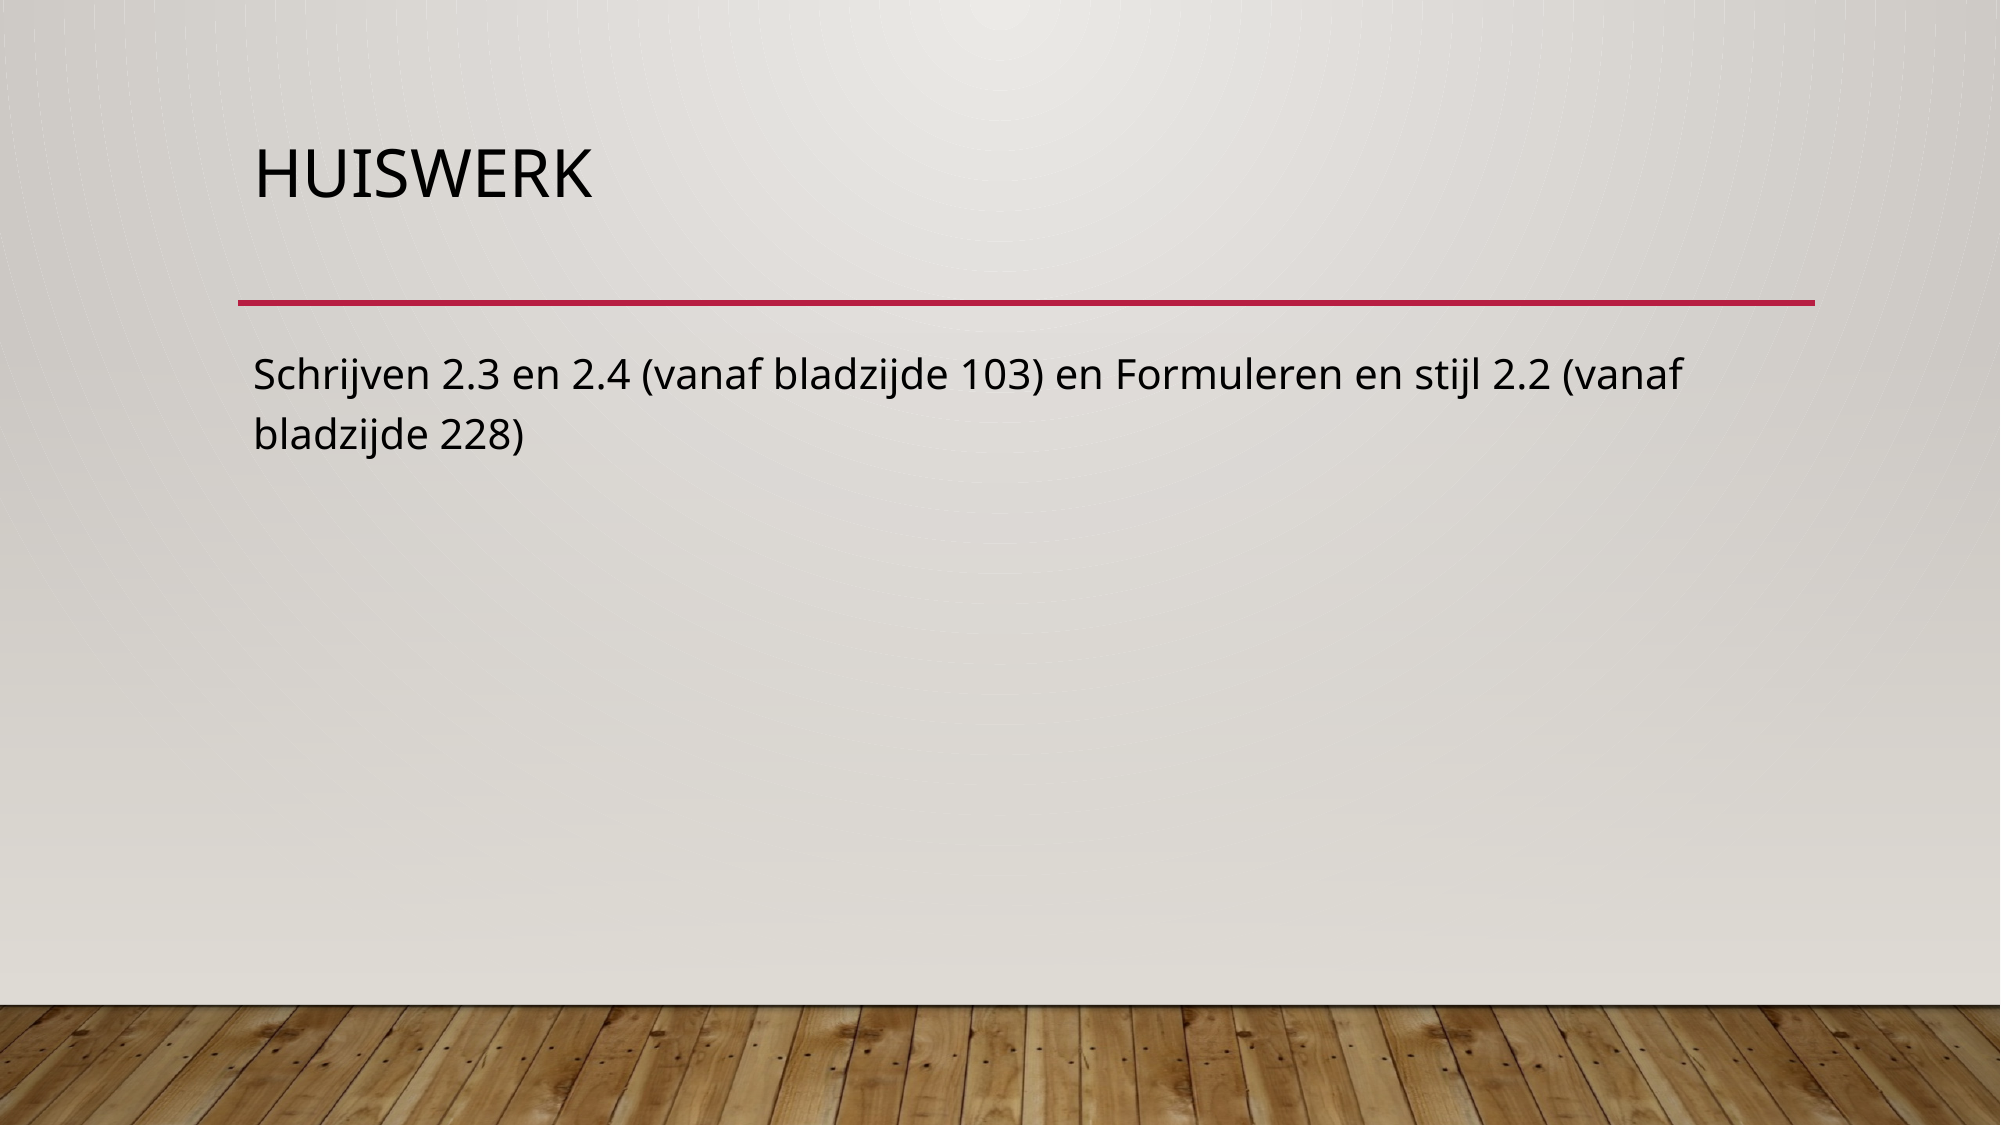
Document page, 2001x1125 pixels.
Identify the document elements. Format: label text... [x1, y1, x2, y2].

list Schrijven 2.3 en 2.4 (vanaf bladzijde 103) en Formuleren en stijl 2.2 (vanaf bladzijde 228) [238, 330, 1814, 897]
picture [0, 1005, 2000, 1125]
title Huiswerk [238, 131, 1814, 305]
